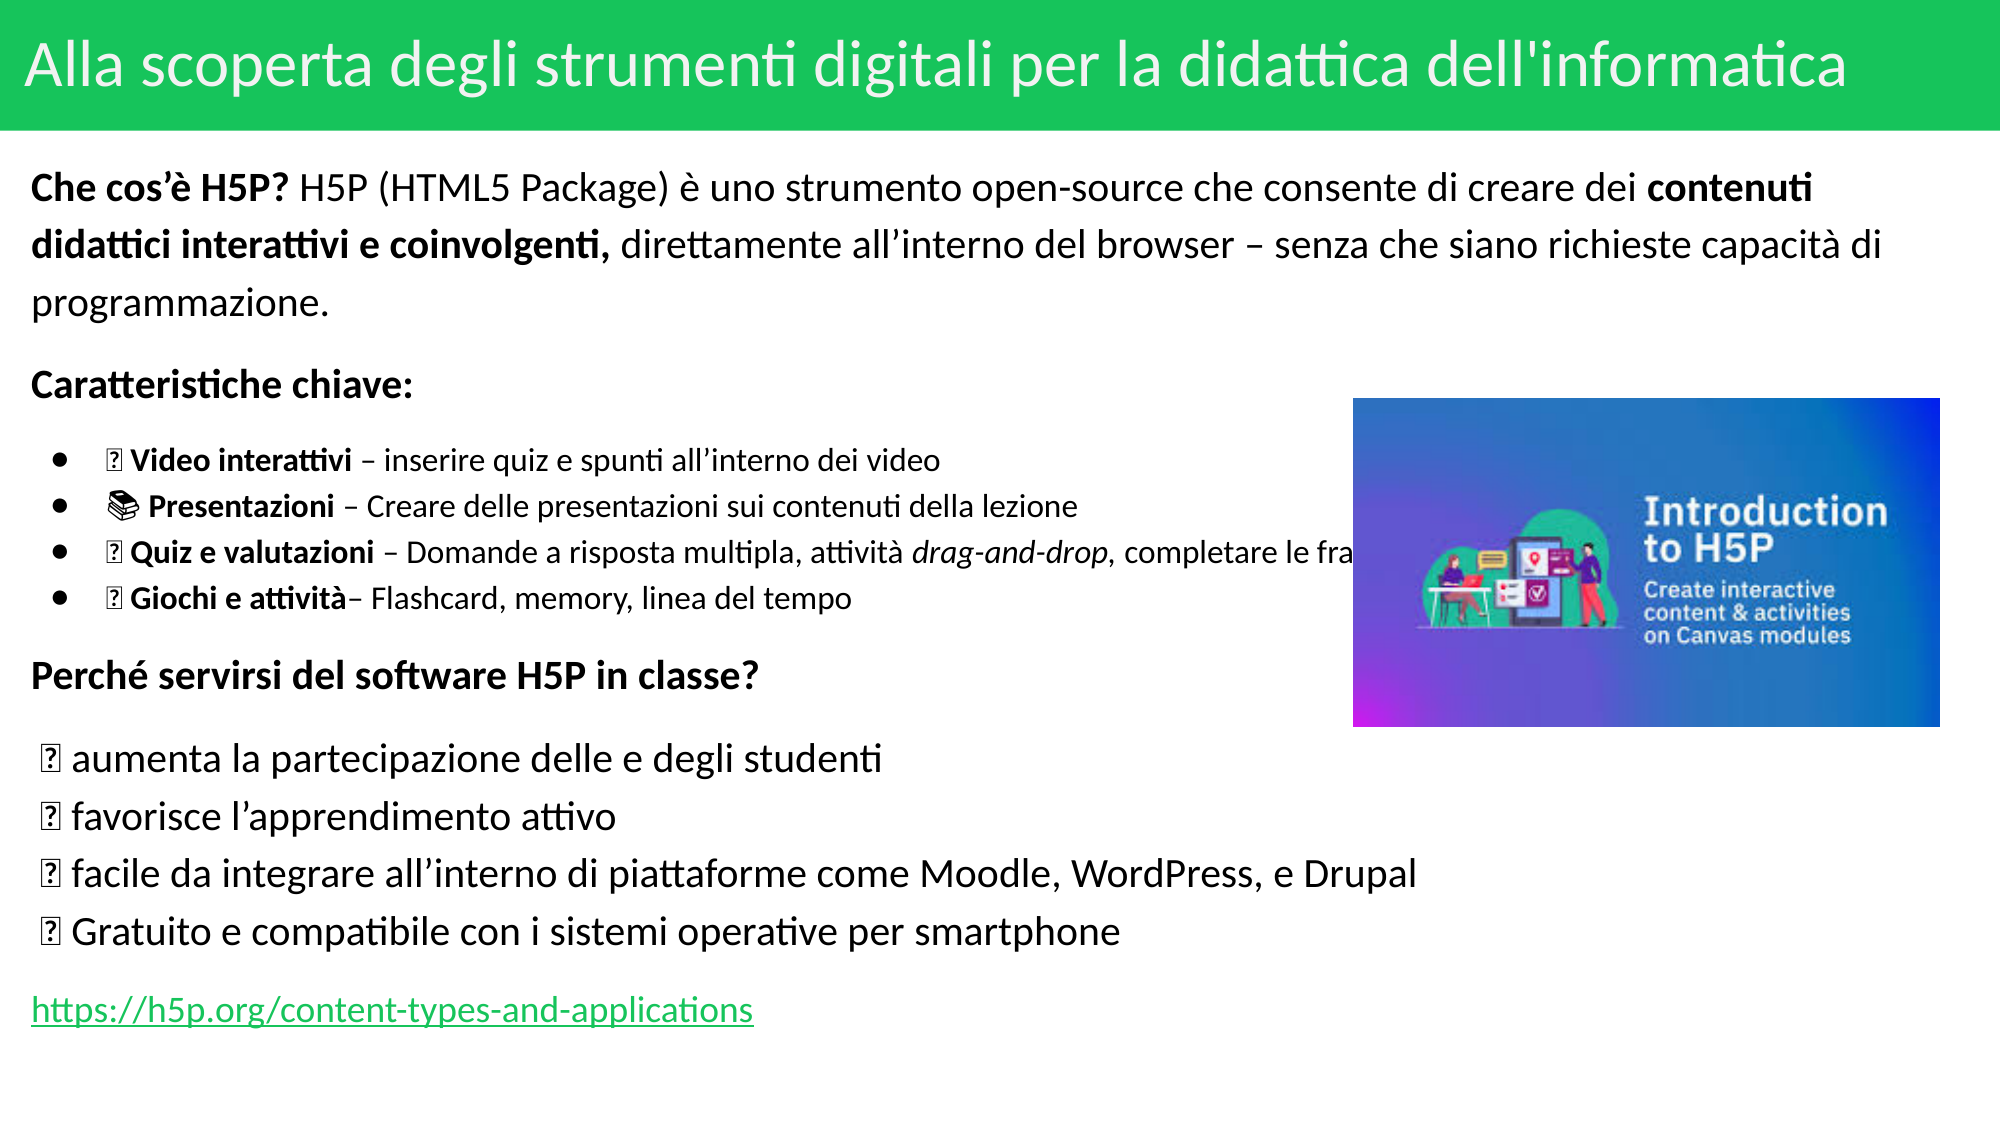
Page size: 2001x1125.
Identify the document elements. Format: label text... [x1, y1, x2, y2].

title Alla scoperta degli strumenti digitali per la didattica dell'informatica [16, 39, 1976, 91]
picture [1353, 398, 1940, 727]
list Che cos’è H5P? H5P (HTML5 Package) è uno strumento open-source che consente di creare dei contenuti didattici interattivi e coinvolgenti, direttamente all’interno del browser – senza che siano richieste capacità di programmazione. Caratteristiche chiave: 🧠 Video interattivi – inserire quiz e spunti all’interno dei video 📚 Presentazioni – Creare delle presentazioni sui contenuti della lezione 📝 Quiz e valutazioni – Domande a risposta multipla, attività drag-and-drop, completare le frasi 🎲 Giochi e attività– Flashcard, memory, linea del tempo Perché servirsi del software H5P in classe? ✅ aumenta la partecipazione delle e degli studenti ✅ favorisce l’apprendimento attivo ✅ facile da integrare all’interno di piattaforme come Moodle, WordPress, e Drupal ✅ Gratuito e compatibile con i sistemi operative per smartphone https://h5p.org/content-types-and-applications [16, 144, 1976, 1108]
